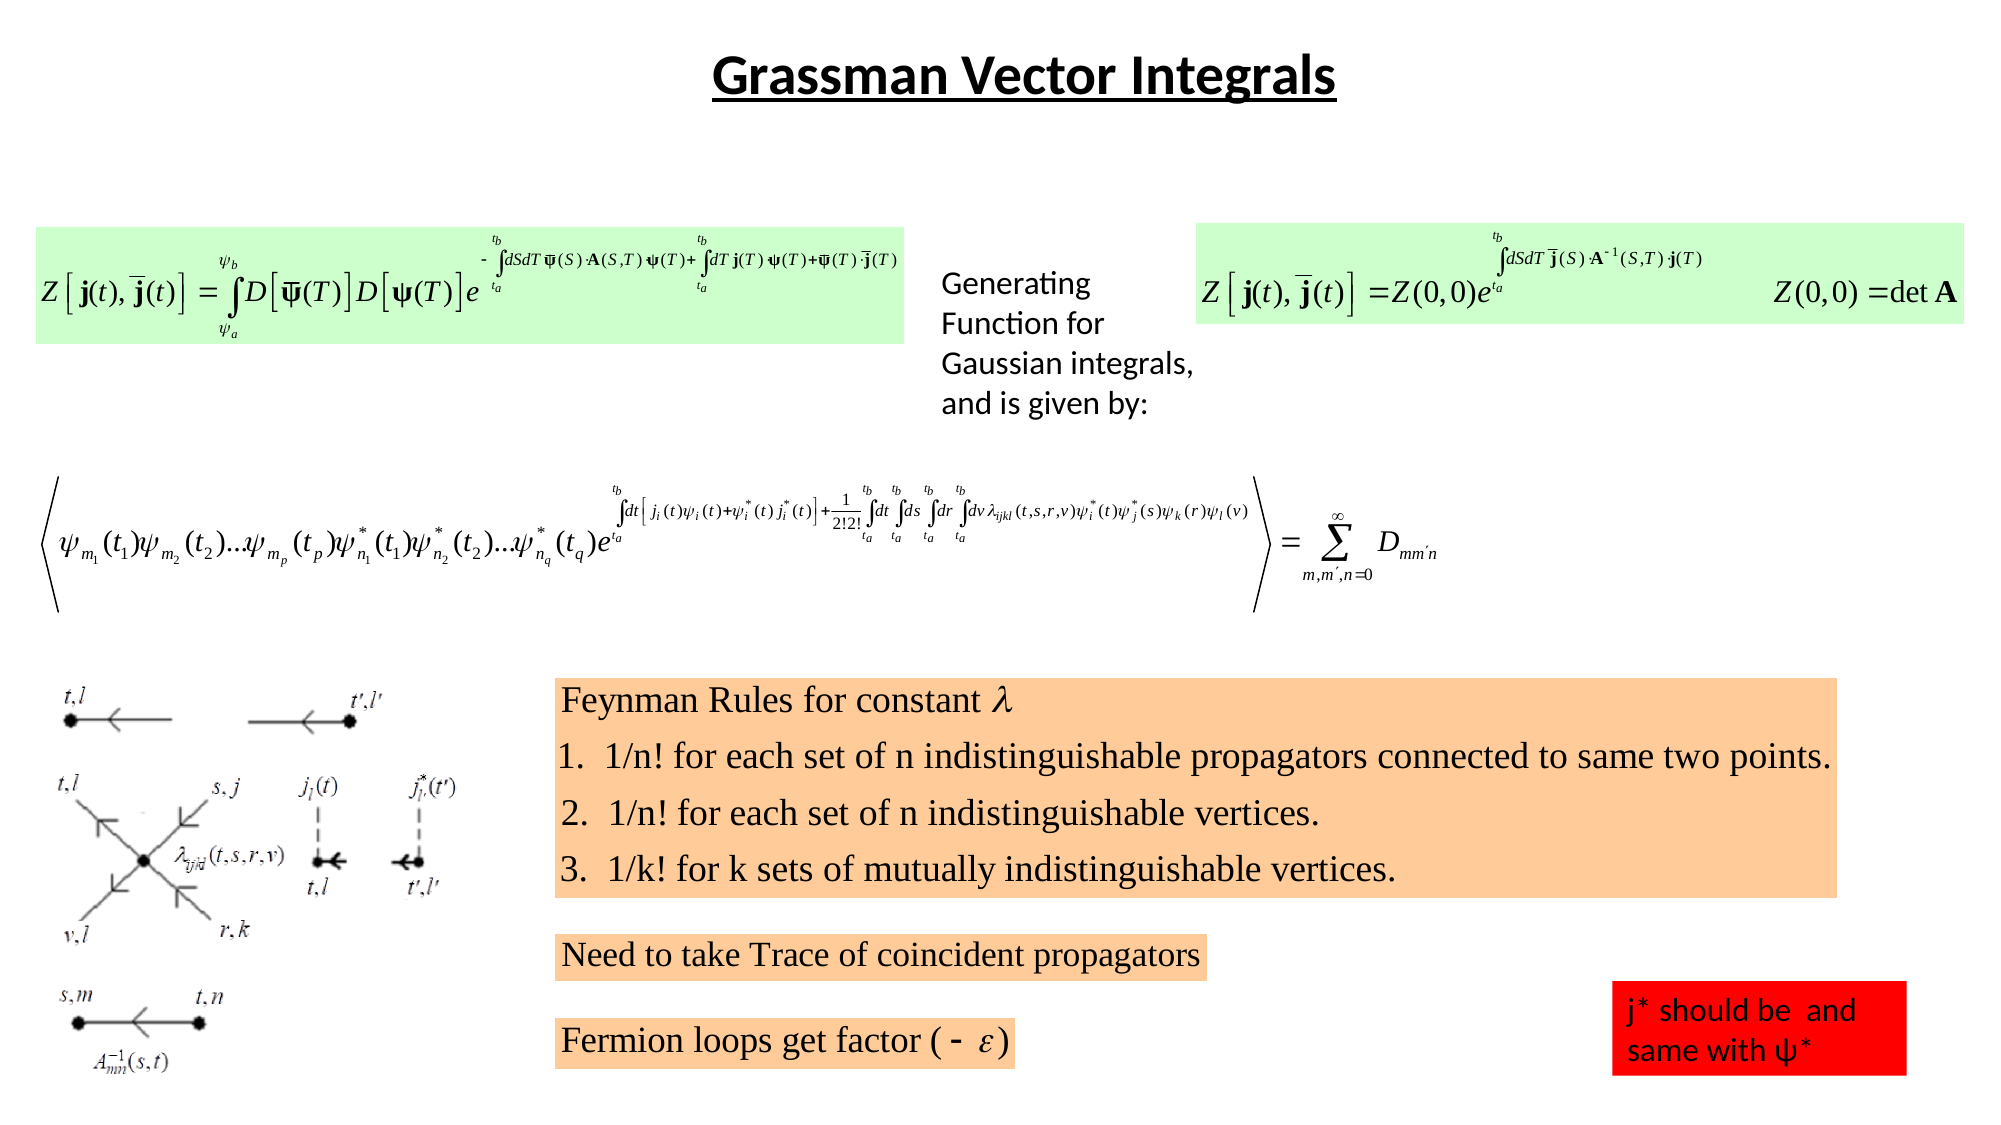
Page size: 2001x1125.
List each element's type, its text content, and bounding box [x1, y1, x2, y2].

text_box Generating Function for Gaussian integrals, and is given by: [926, 254, 1231, 429]
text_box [35, 226, 904, 345]
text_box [1196, 223, 1964, 324]
title Grassman Vector Integrals [630, 35, 1420, 115]
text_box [554, 1018, 1015, 1069]
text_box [35, 471, 1445, 617]
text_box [555, 678, 1838, 898]
picture [32, 678, 470, 1085]
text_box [554, 933, 1208, 981]
